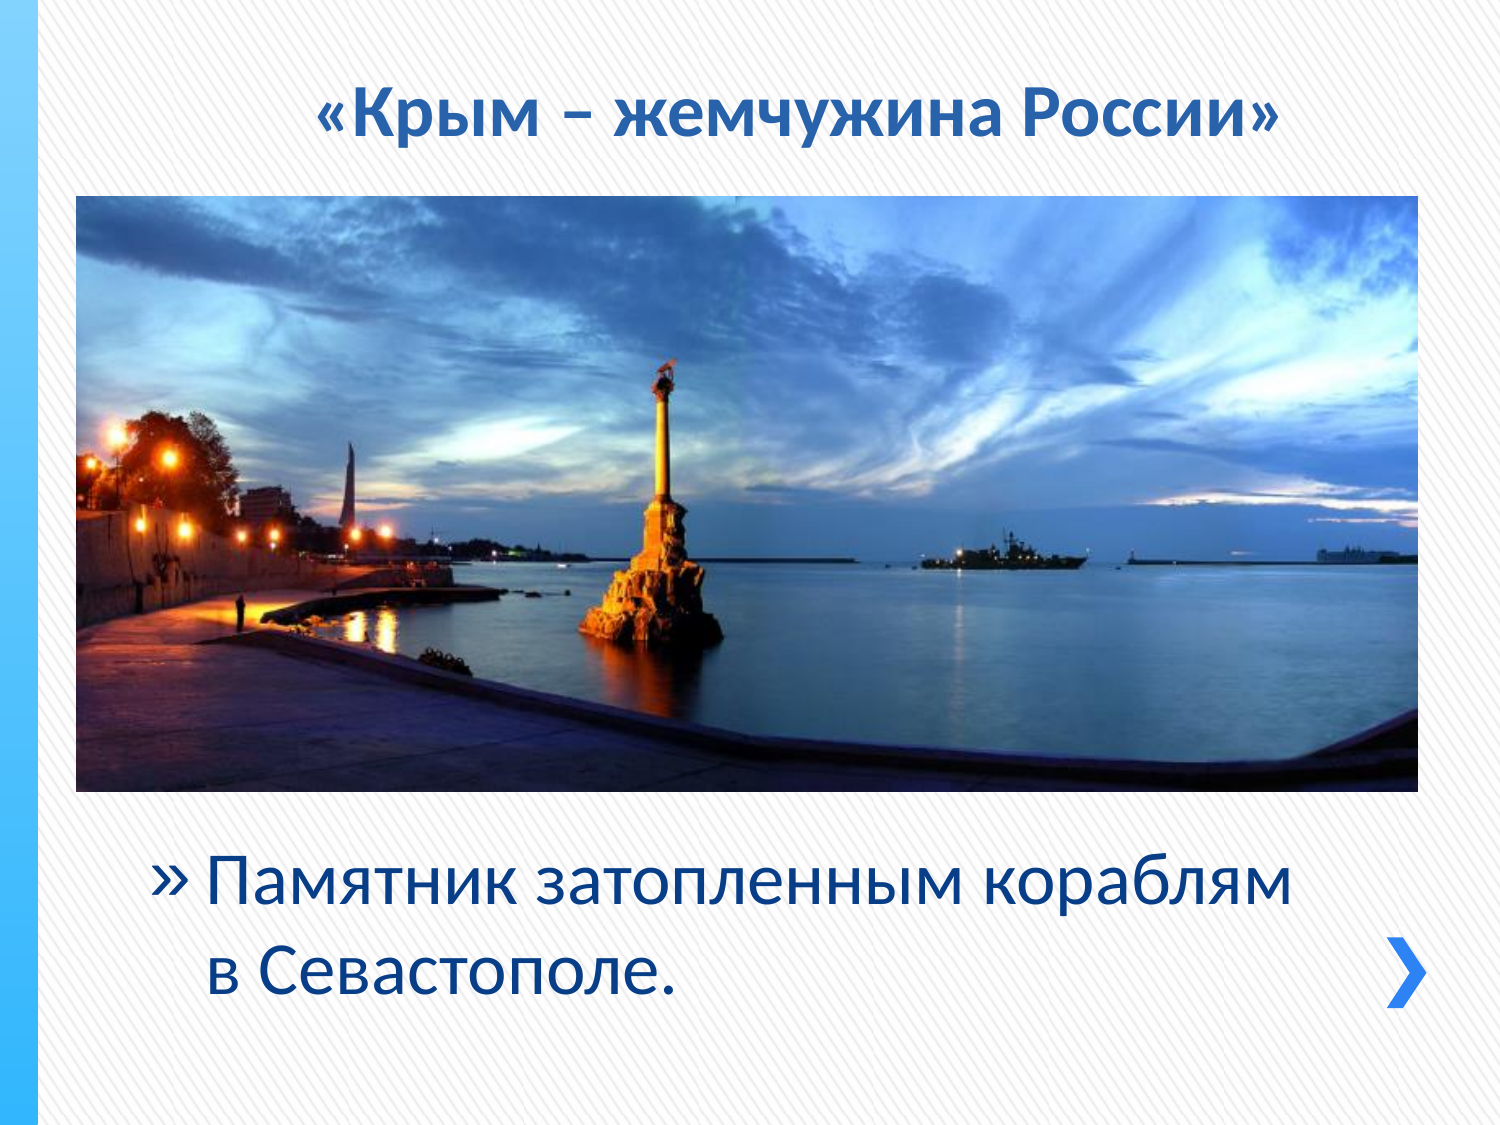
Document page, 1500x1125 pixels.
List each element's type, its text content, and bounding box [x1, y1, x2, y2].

picture [37, 0, 1500, 1125]
list Памятник затопленным кораблям в Севастополе. [134, 822, 1360, 1044]
text_box «Крым – жемчужина России» [206, 30, 1394, 160]
